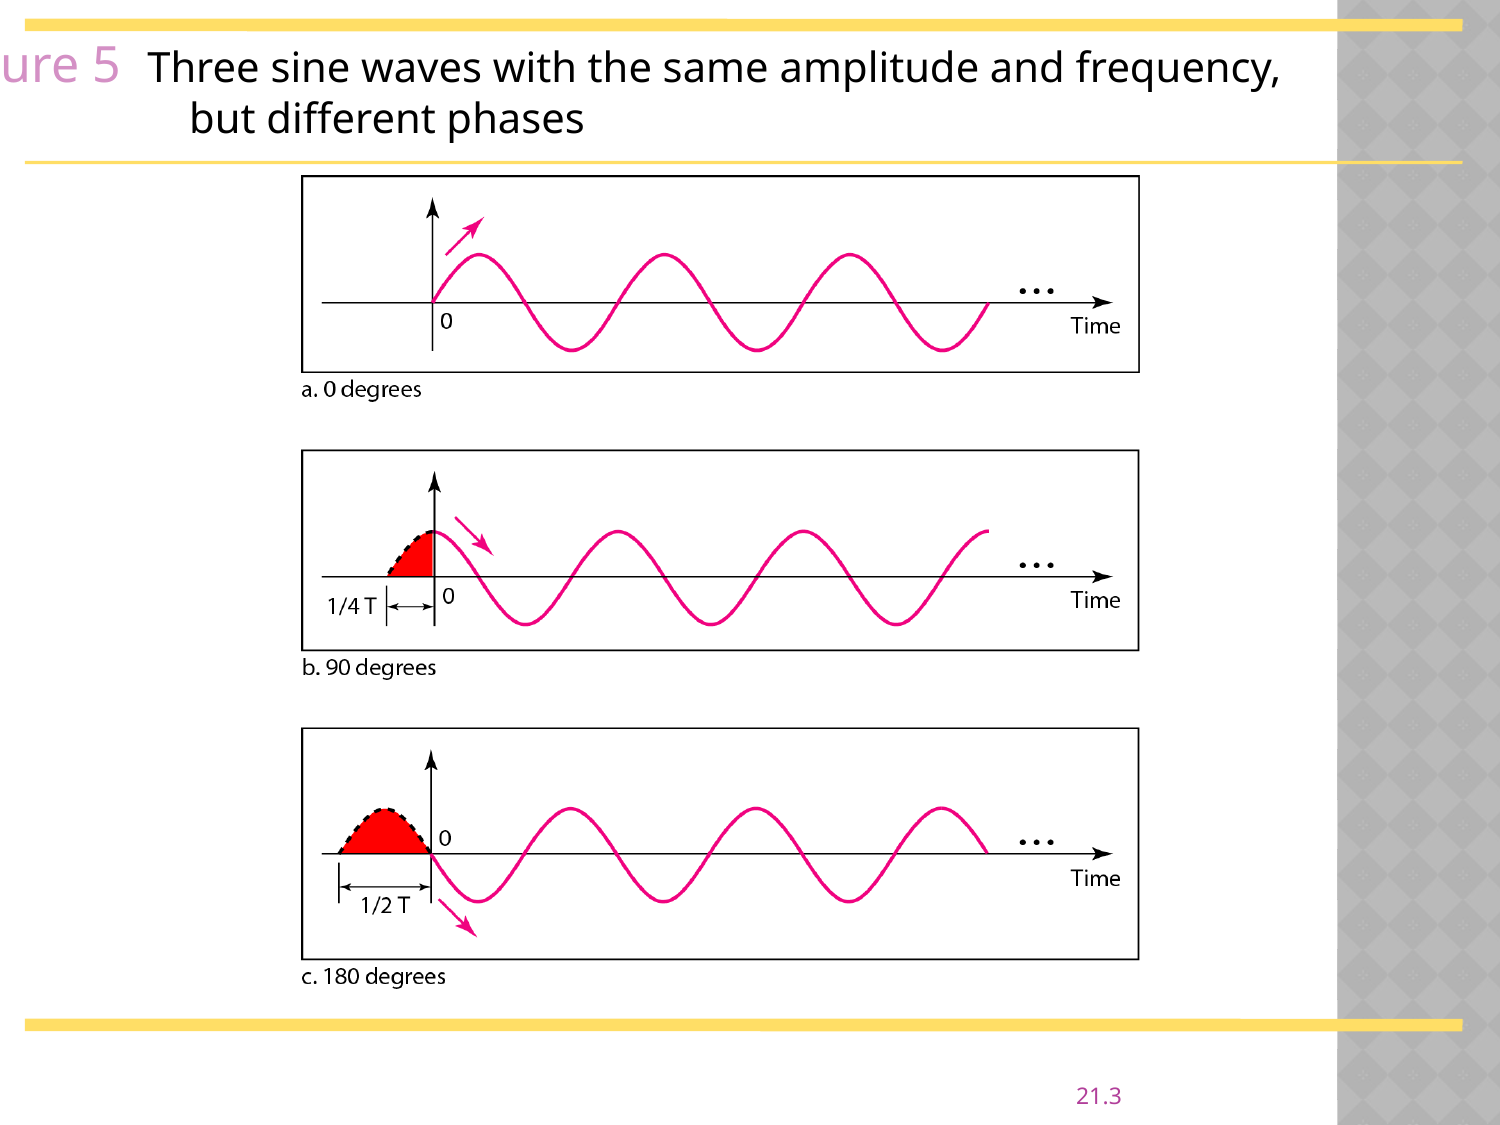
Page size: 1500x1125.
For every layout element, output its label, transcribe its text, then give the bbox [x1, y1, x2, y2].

picture [300, 174, 1140, 991]
slide_number 3.21 [1025, 1075, 1122, 1113]
text_box Figure 5 Three sine waves with the same amplitude and frequency, but different phases [0, 24, 1297, 150]
